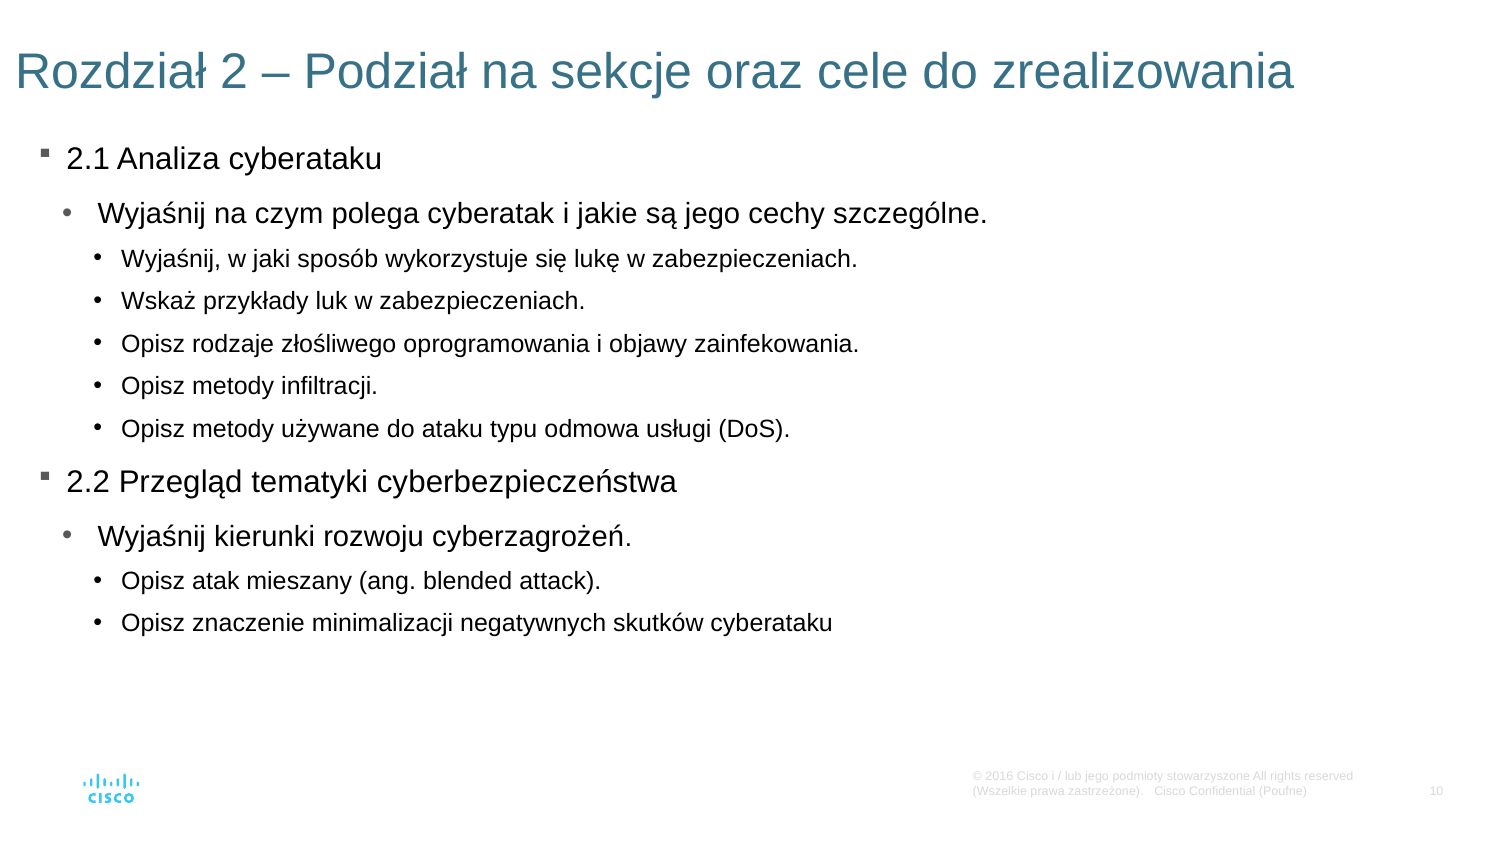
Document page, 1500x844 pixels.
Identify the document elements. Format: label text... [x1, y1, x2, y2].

title Rozdział 2 – Podział na sekcje oraz cele do zrealizowania [0, 6, 1500, 131]
list 2.1 Analiza cyberataku Wyjaśnij na czym polega cyberatak i jakie są jego cechy szczególne. Wyjaśnij, w jaki sposób wykorzystuje się lukę w zabezpieczeniach. Wskaż przykłady luk w zabezpieczeniach. Opisz rodzaje złośliwego oprogramowania i objawy zainfekowania. Opisz metody infiltracji. Opisz metody używane do ataku typu odmowa usługi (DoS). 2.2 Przegląd tematyki cyberbezpieczeństwa Wyjaśnij kierunki rozwoju cyberzagrożeń. Opisz atak mieszany (ang. blended attack). Opisz znaczenie minimalizacji negatywnych skutków cyberataku [23, 131, 1476, 813]
